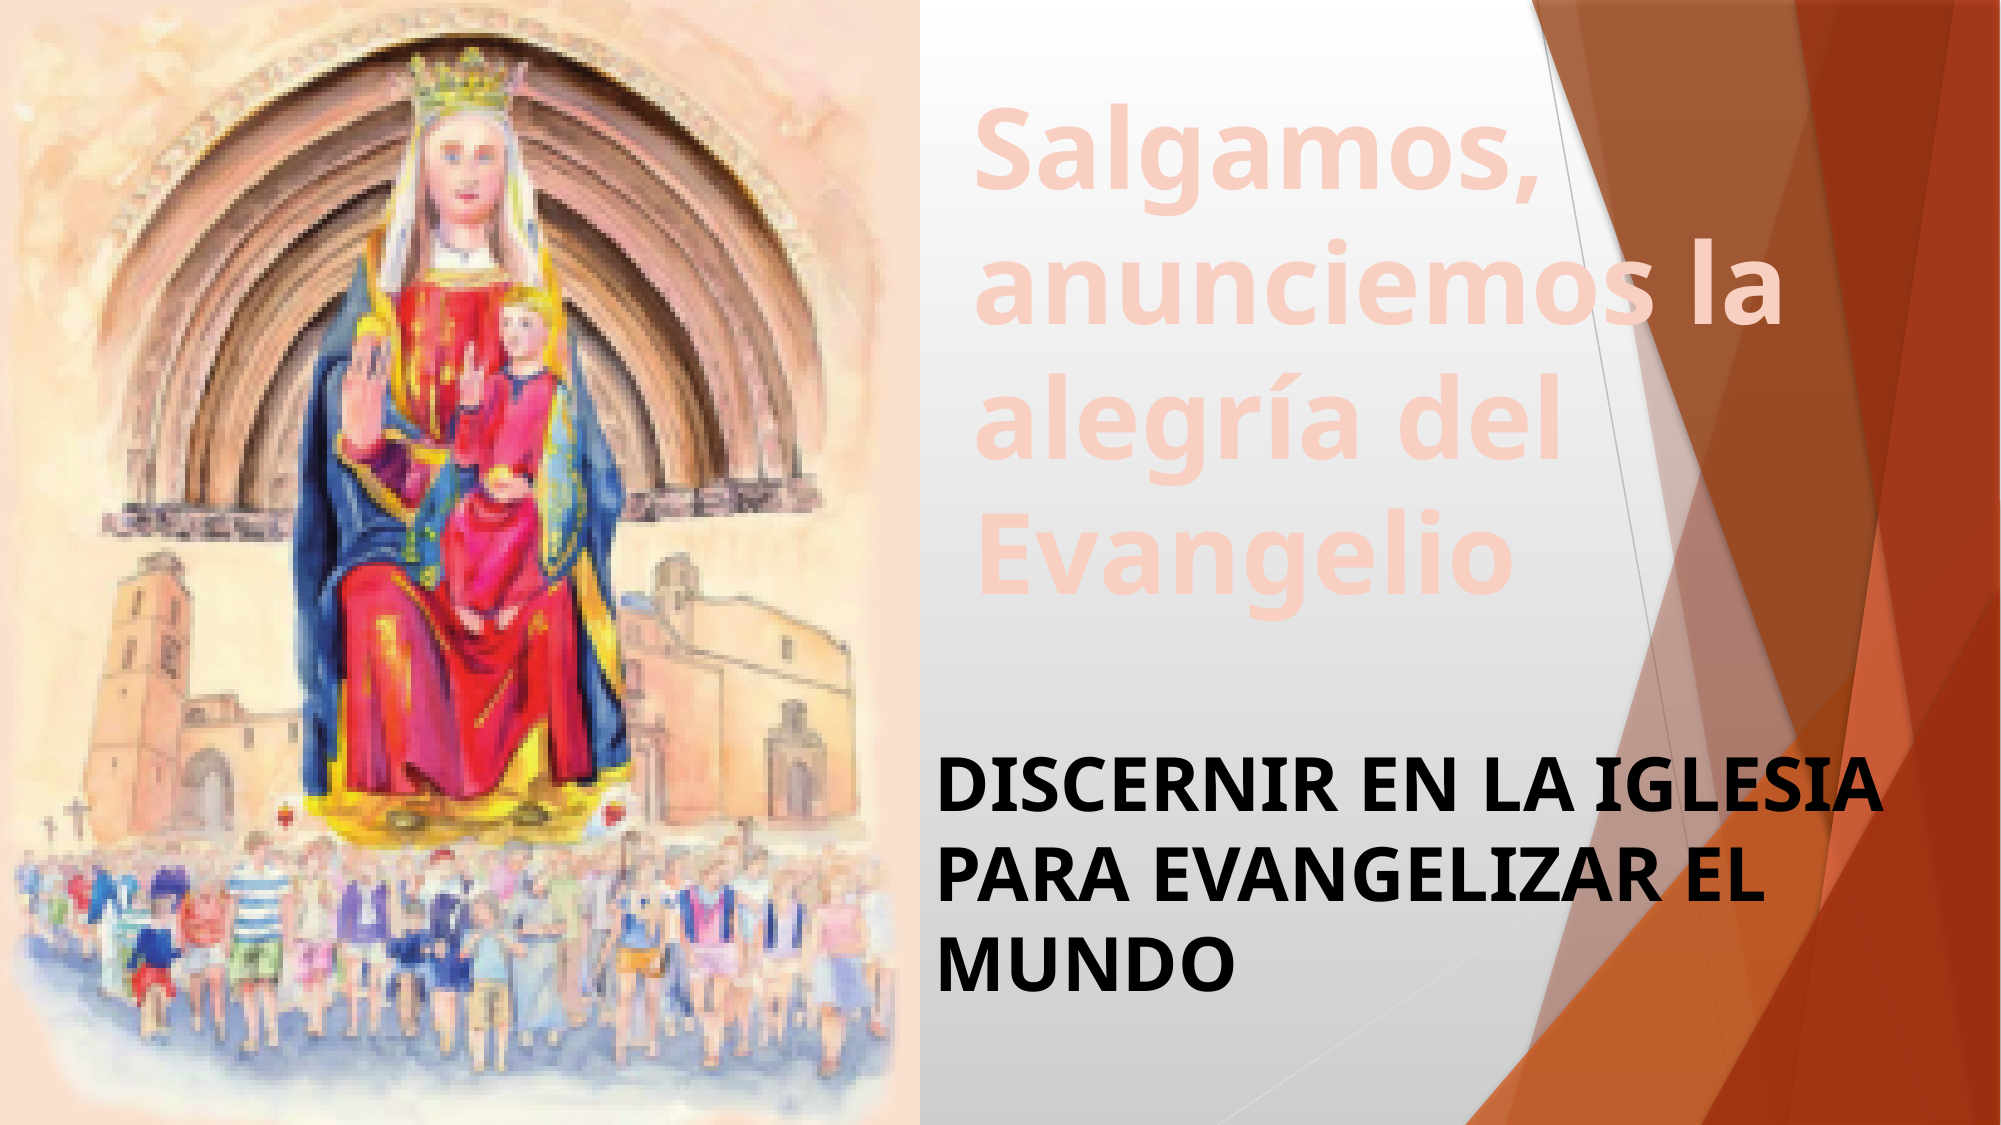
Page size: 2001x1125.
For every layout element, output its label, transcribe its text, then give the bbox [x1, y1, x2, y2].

subtitle DISCERNIR EN LA IGLESIA PARA EVANGELIZAR EL MUNDO [924, 729, 1962, 986]
title Salgamos, anunciemos la alegría del Evangelio [957, 23, 2000, 625]
picture [0, 0, 921, 1125]
